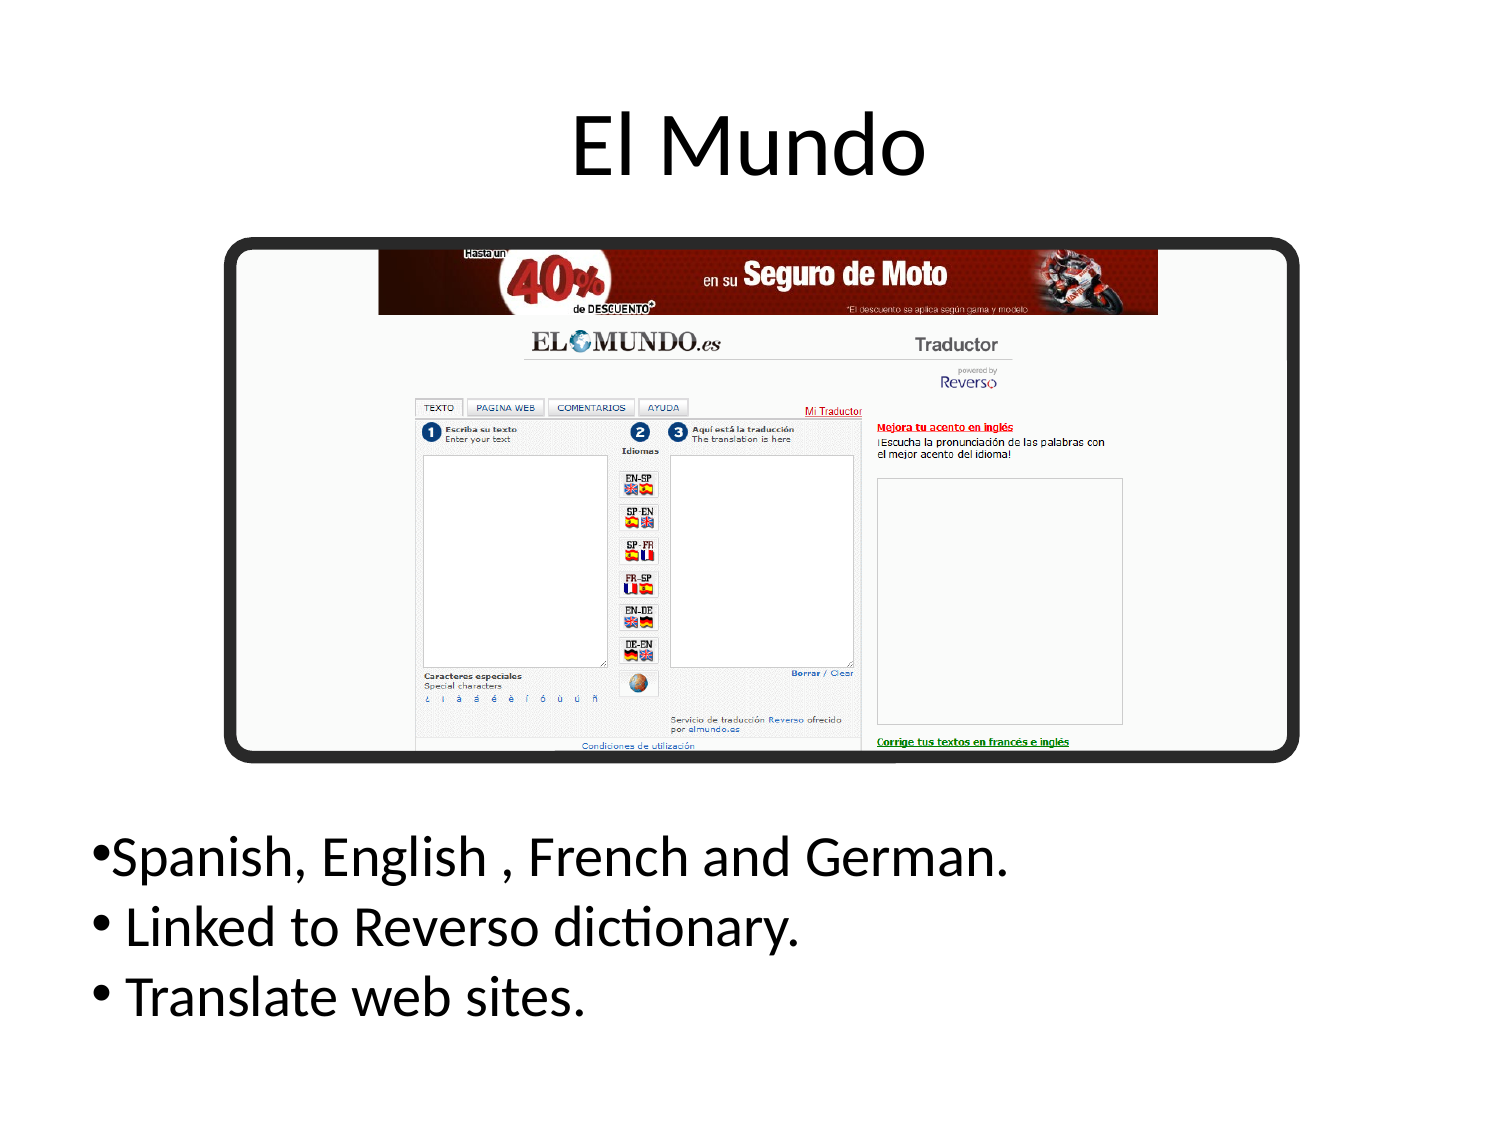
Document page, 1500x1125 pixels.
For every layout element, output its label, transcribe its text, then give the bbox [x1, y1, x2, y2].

title El Mundo [75, 45, 1425, 233]
text_box Spanish, English , French and German. Linked to Reverso dictionary. Translate web sites. [76, 810, 1069, 1081]
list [229, 243, 1294, 758]
